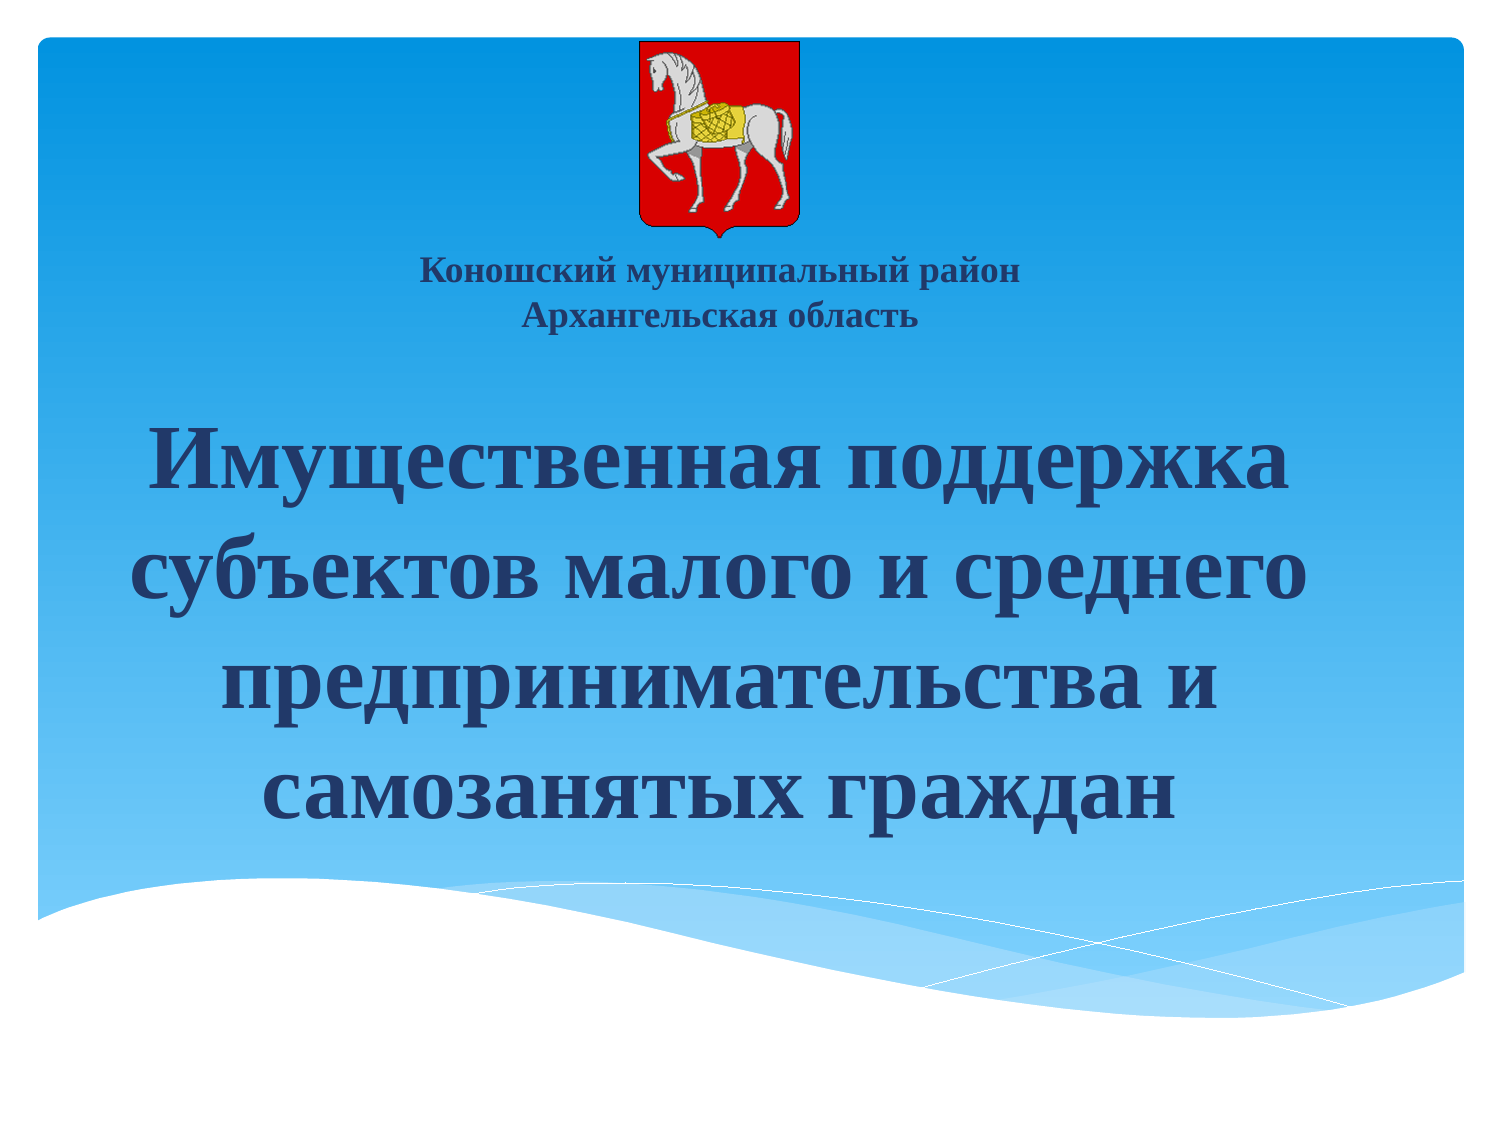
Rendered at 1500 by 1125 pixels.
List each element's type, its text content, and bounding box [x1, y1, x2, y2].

picture [638, 42, 802, 239]
text_box Коношский муниципальный район Архангельская область [360, 238, 1080, 343]
text_box Имущественная поддержка субъектов малого и среднего предпринимательства и самозанятых граждан [107, 389, 1333, 844]
